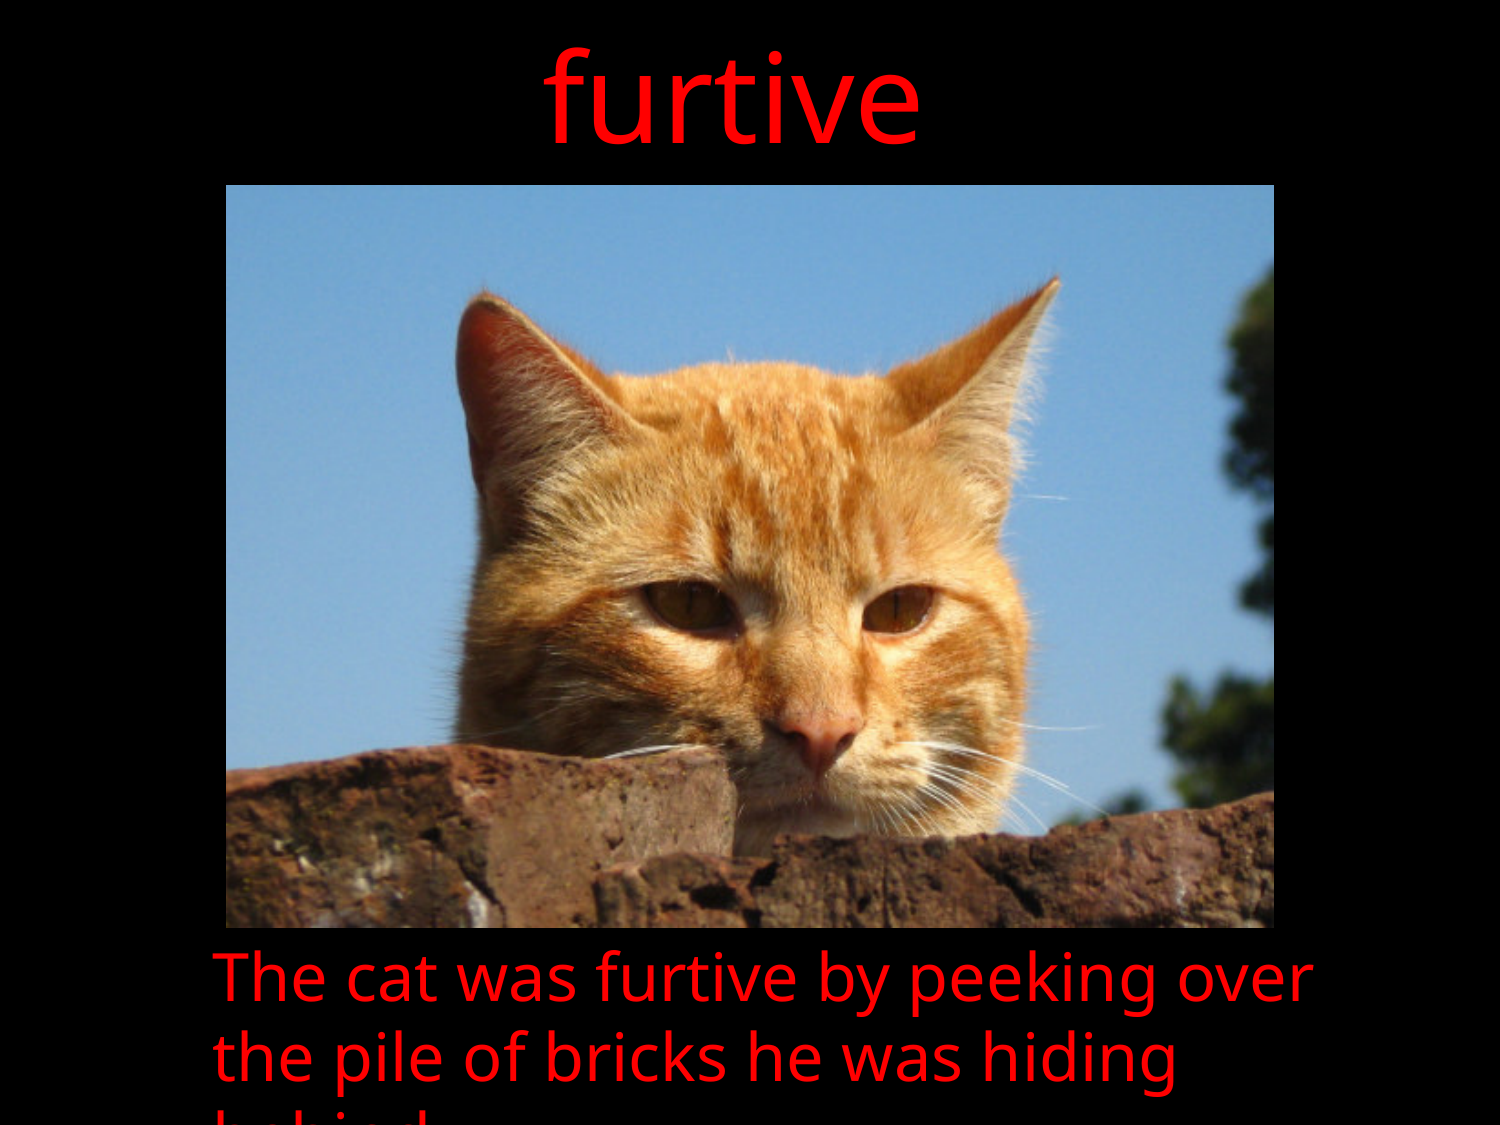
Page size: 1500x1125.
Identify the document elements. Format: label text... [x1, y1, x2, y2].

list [74, 184, 1426, 928]
title furtive [75, 0, 1425, 184]
text_box The cat was furtive by peeking over the pile of bricks he was hiding behind. [197, 934, 1425, 1125]
